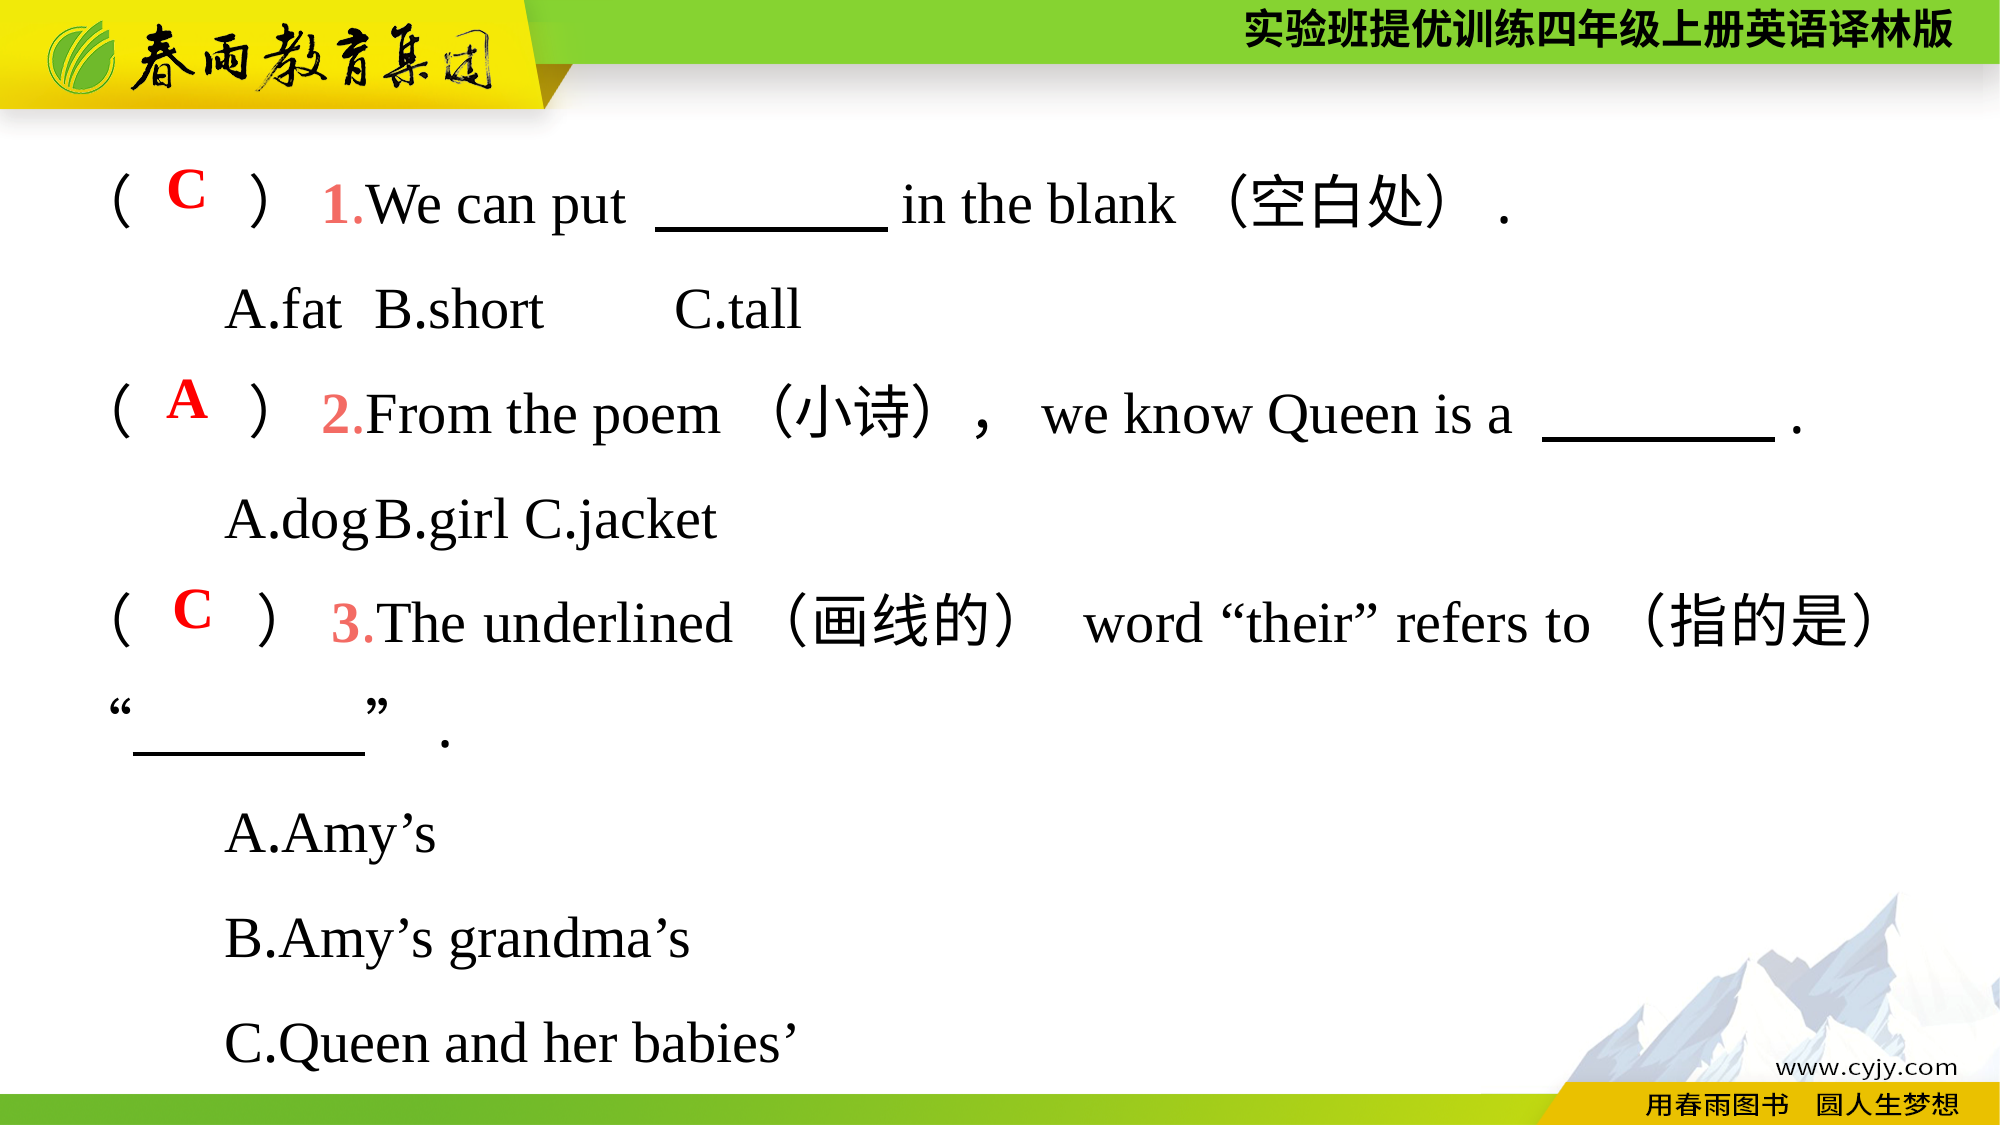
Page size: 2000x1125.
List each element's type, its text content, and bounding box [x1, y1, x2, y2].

text_box C [151, 143, 224, 228]
text_box C [157, 562, 229, 648]
picture [0, 0, 2000, 1125]
list （ ）1.We can put in the blank（空白处）. A.fat B.short C.tall （ ）2.From the poem（小诗），we know Queen is a . A.dog B.girl C.jacket （ ）3.The underlined（画线的） word “their” refers to（指的是） “ ”. A.Amy’s B.Amy’s grandma’s C.Queen and her babies’ [59, 122, 1944, 1092]
text_box A [151, 352, 224, 438]
